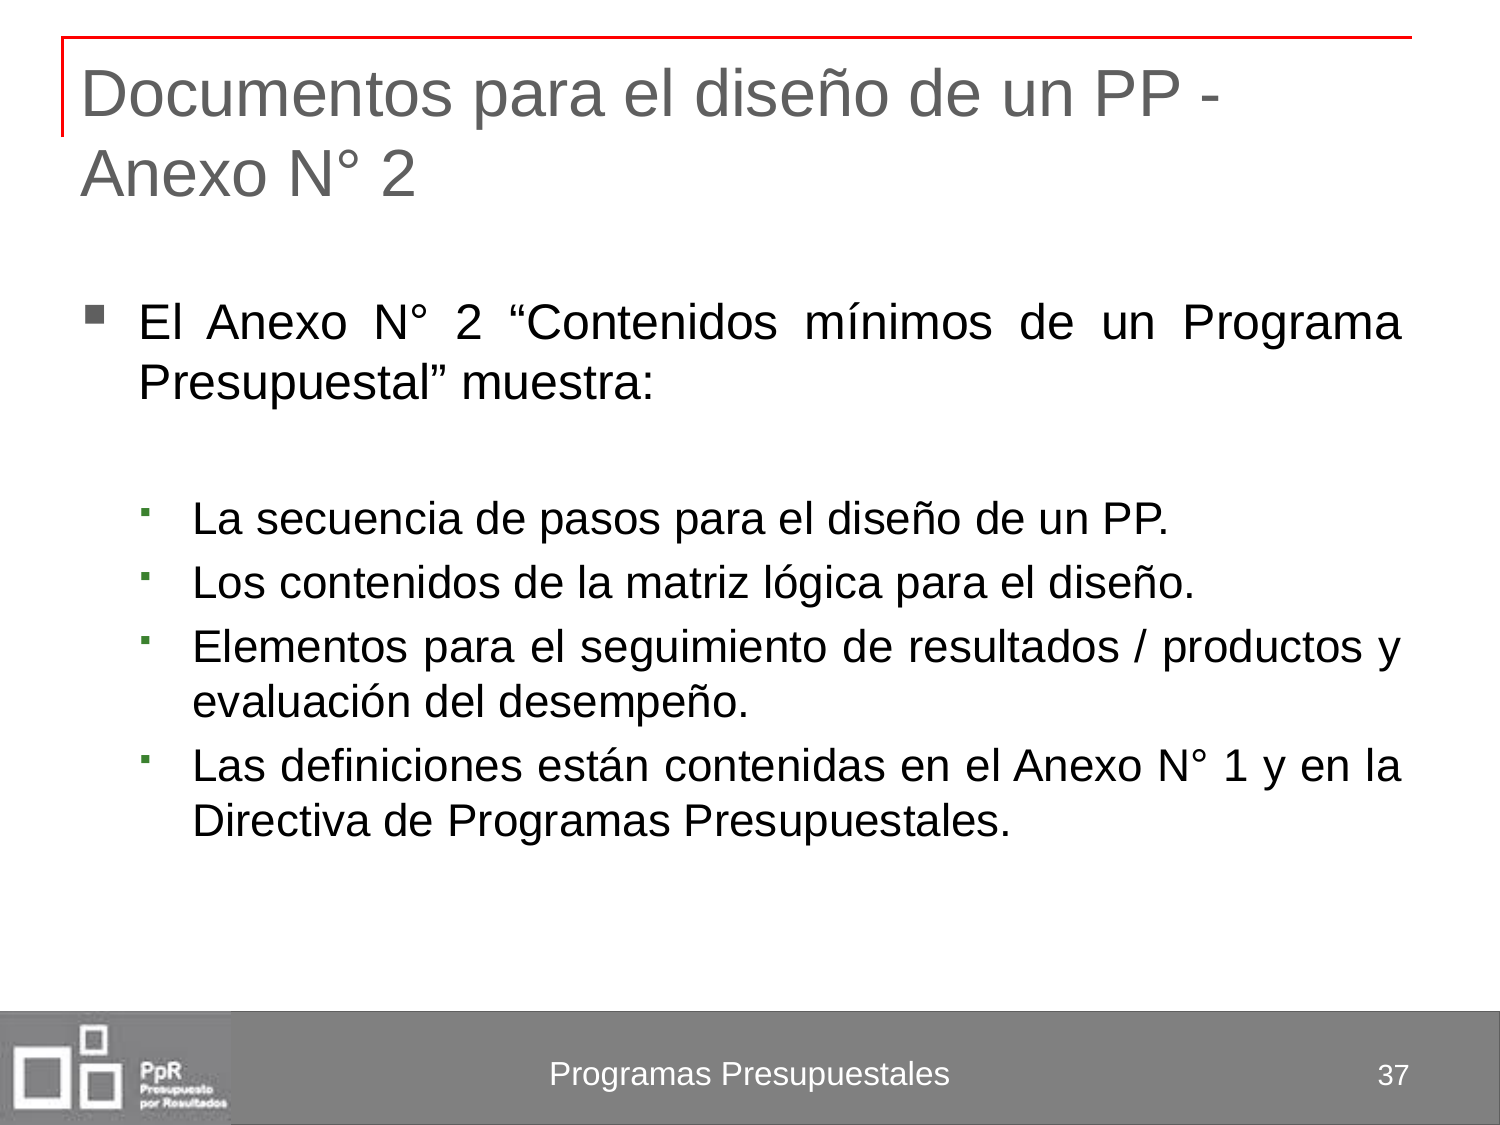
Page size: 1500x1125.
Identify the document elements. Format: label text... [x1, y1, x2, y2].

slide_number 37 [1074, 1023, 1426, 1100]
picture [0, 1011, 231, 1125]
list El Anexo N° 2 “Contenidos mínimos de un Programa Presupuestal” muestra: La secuencia de pasos para el diseño de un PP. Los contenidos de la matriz lógica para el diseño. Elementos para el seguimiento de resultados / productos y evaluación del desempeño. Las definiciones están contenidas en el Anexo N° 1 y en la Directiva de Programas Presupuestales. [67, 281, 1418, 1025]
footer Programas Presupuestales [512, 1025, 988, 1101]
title Documentos para el diseño de un PP - Anexo N° 2 [64, 42, 1416, 231]
